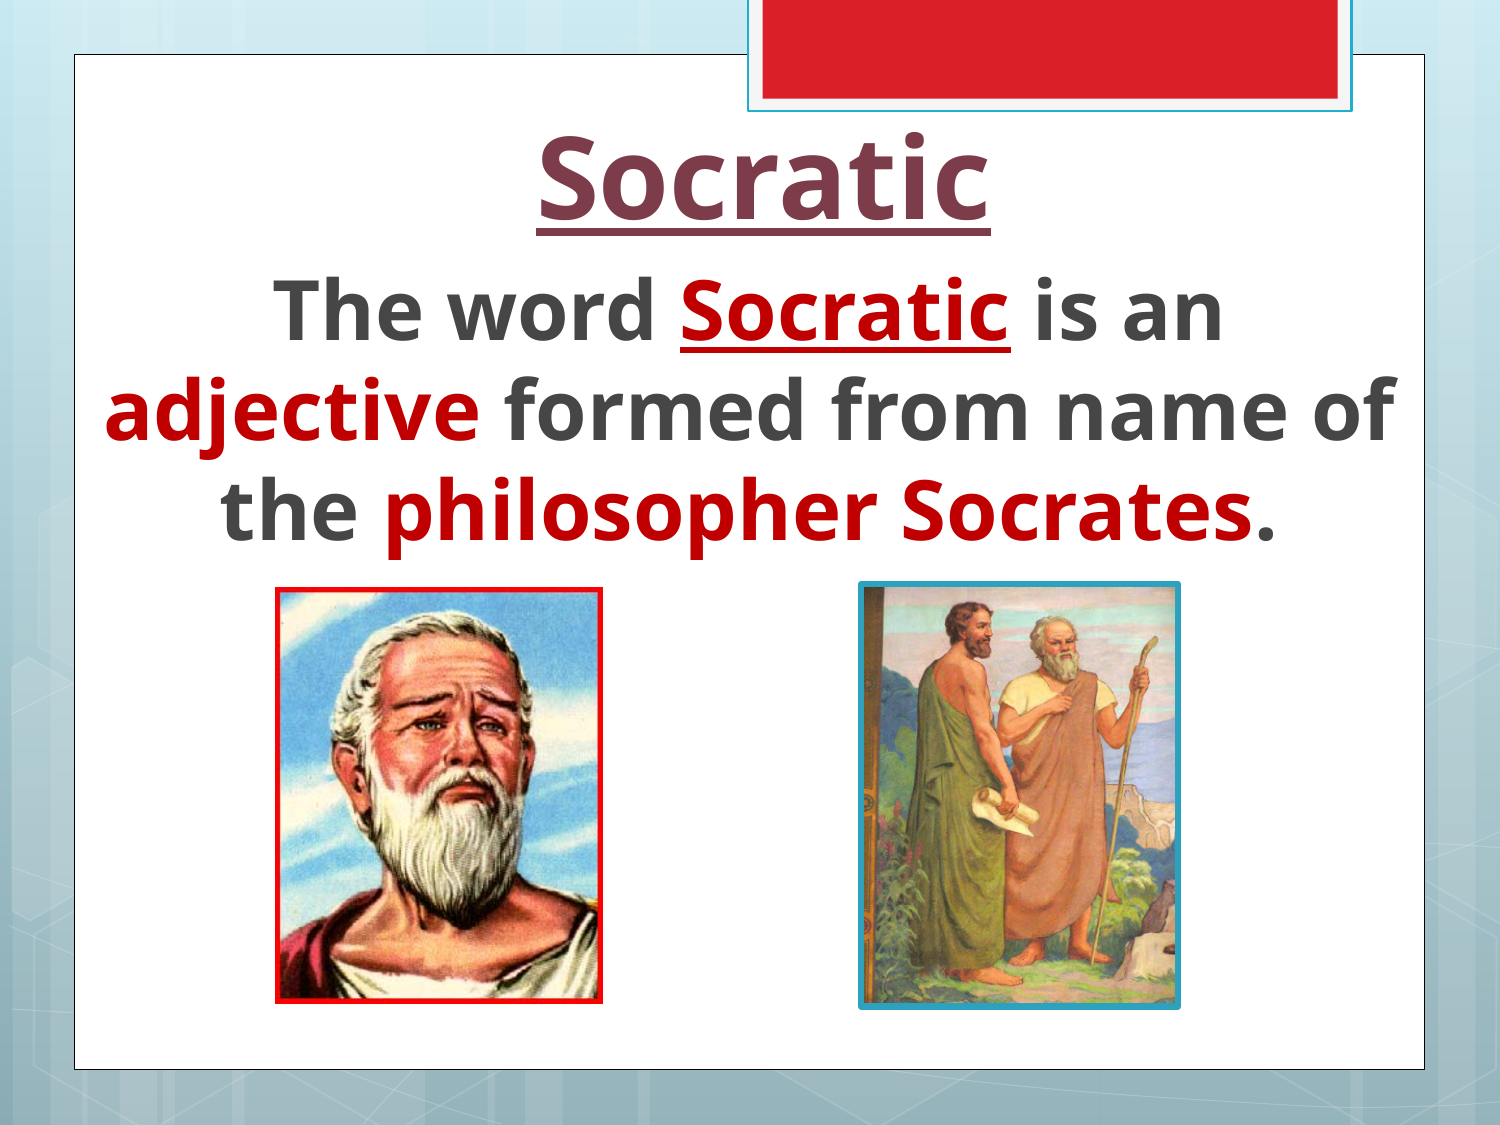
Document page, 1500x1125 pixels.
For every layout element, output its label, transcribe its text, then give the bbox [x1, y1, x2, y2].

list The word Socratic is an adjective formed from name of the philosopher Socrates. [75, 249, 1413, 975]
picture [863, 587, 1176, 1004]
title Socratic [187, 62, 1340, 249]
picture [274, 587, 603, 1004]
